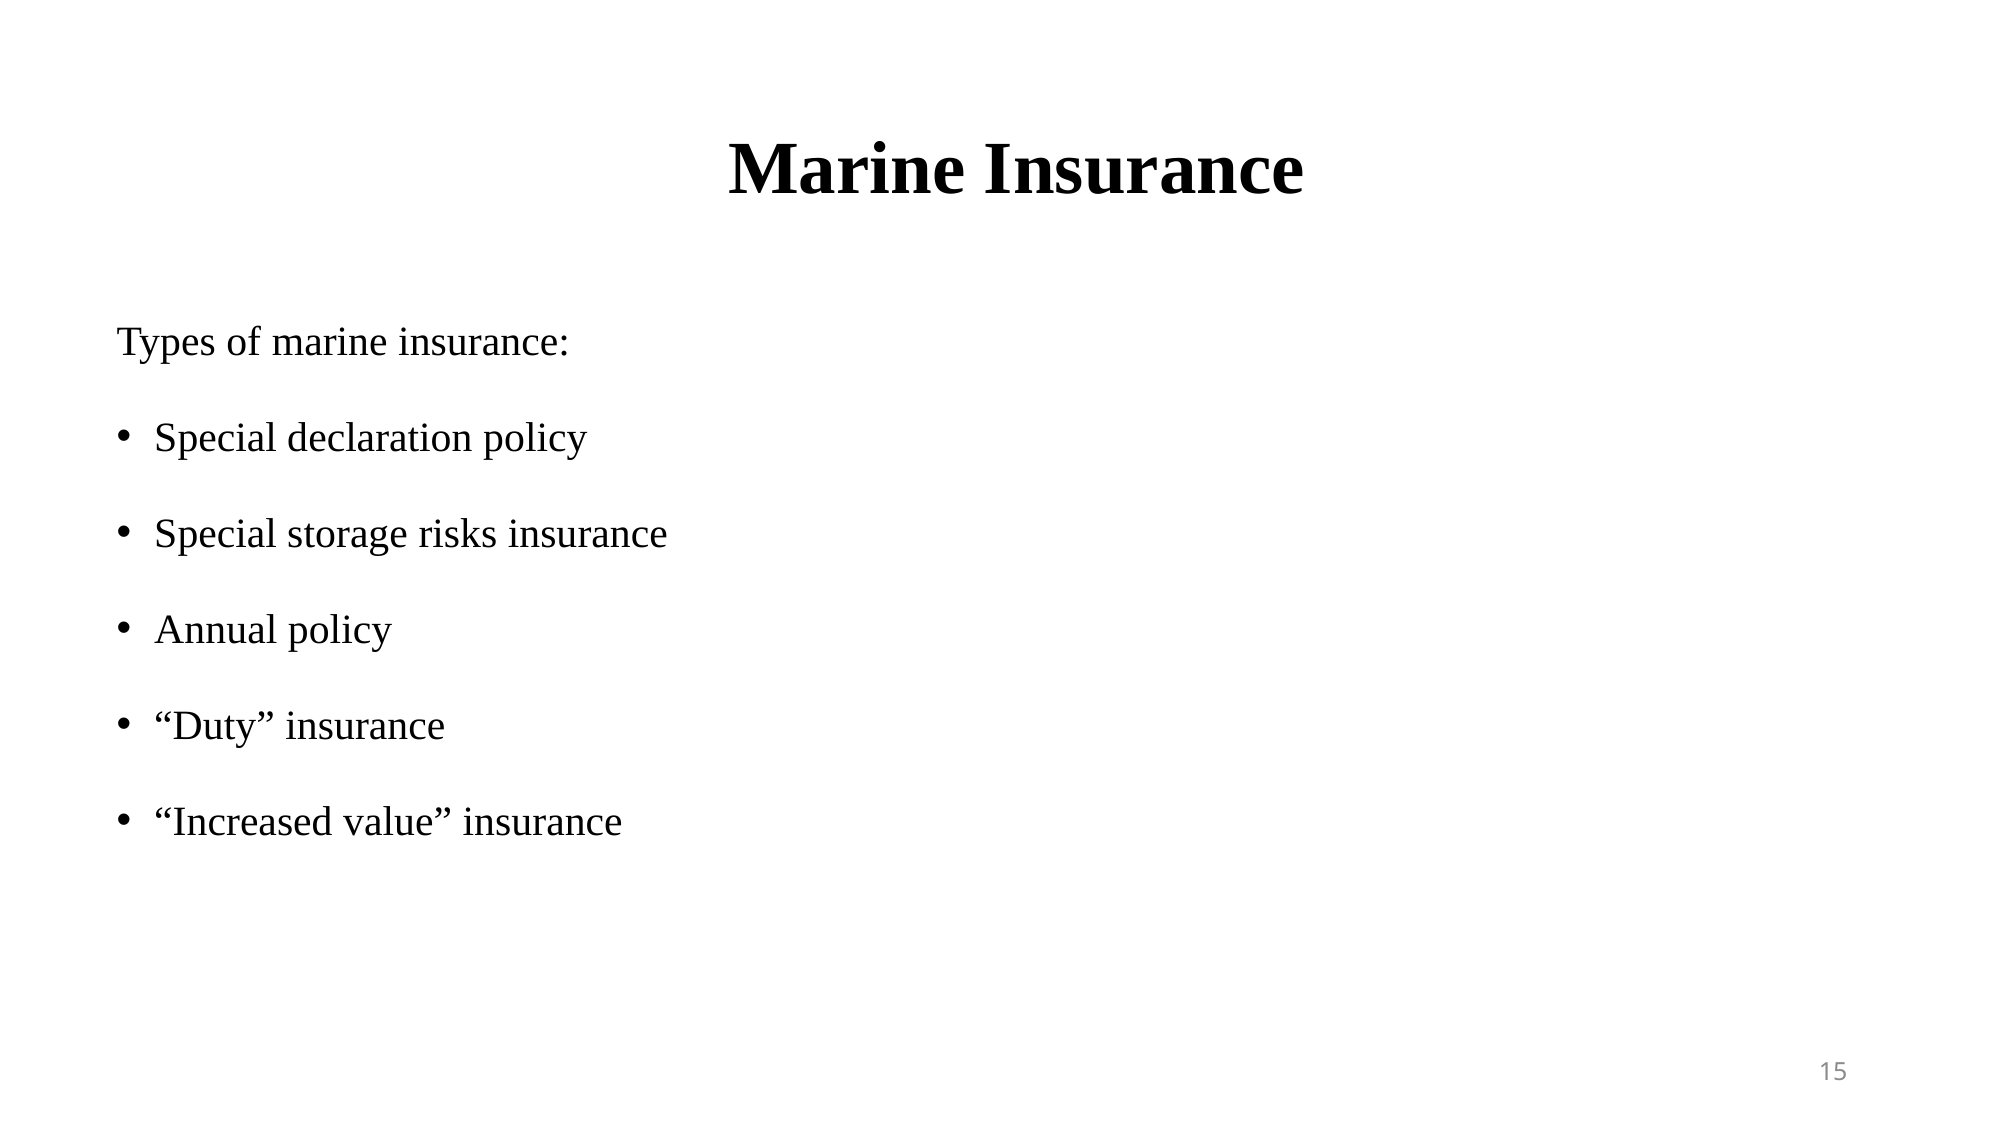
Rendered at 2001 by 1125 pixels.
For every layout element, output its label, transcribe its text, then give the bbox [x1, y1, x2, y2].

title Marine Insurance [116, 99, 1917, 240]
slide_number 15 [1412, 1042, 1863, 1103]
list Types of marine insurance: Special declaration policy Special storage risks insurance Annual policy “Duty” insurance “Increased value” insurance [101, 281, 1849, 925]
